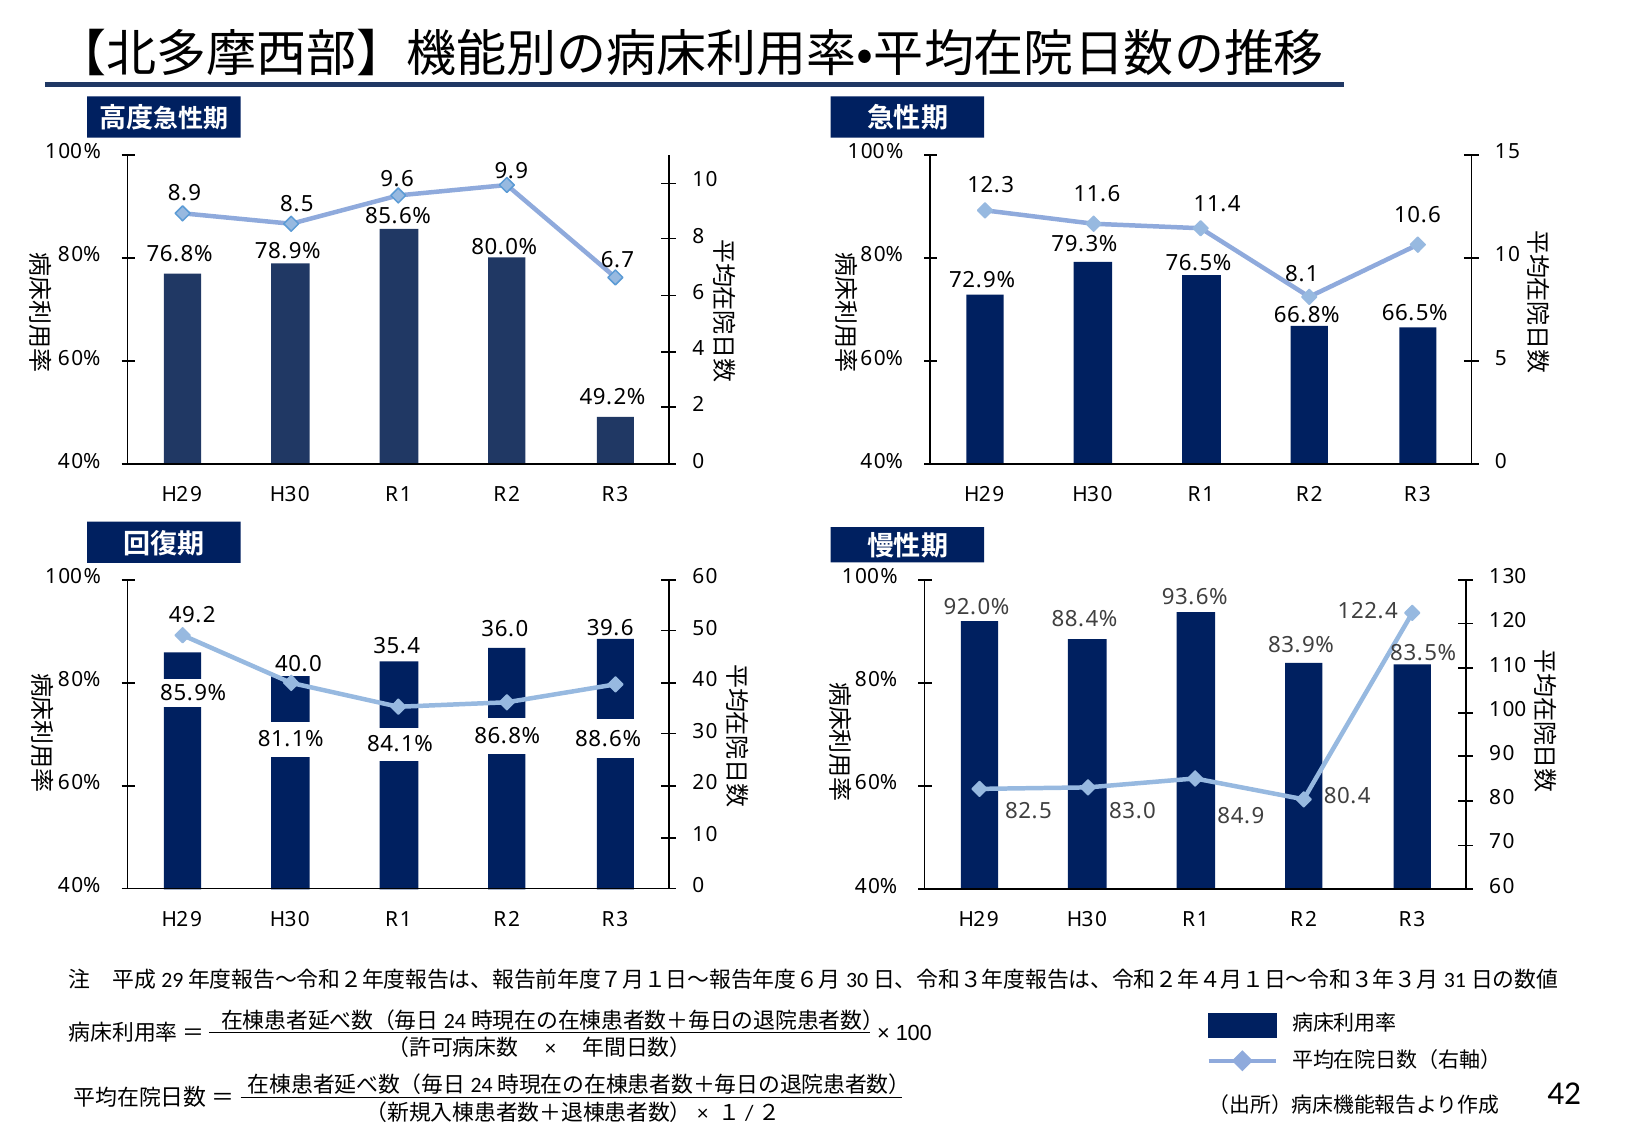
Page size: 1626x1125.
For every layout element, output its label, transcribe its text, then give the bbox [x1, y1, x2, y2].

slide_number 41 [1230, 1061, 1596, 1122]
picture [823, 554, 1562, 966]
text_box 回復期 [86, 540, 242, 553]
text_box 慢性期 [830, 540, 985, 554]
text_box 高度急性期 [86, 95, 242, 129]
picture [24, 129, 762, 540]
picture [1193, 1005, 1519, 1077]
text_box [44, 1070, 939, 1125]
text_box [69, 1005, 962, 1062]
title 【北多摩西部】機能別の病床利用率・平均在院日数の推移 [44, 13, 1344, 82]
text_box 注 平成29年度報告～令和２年度報告は、報告前年度７月１日～報告年度６月30日、令和３年度報告は、令和２年４月１日～令和３年３月31日の数値 [68, 965, 1585, 993]
picture [24, 553, 762, 966]
text_box （出所）病床機能報告より作成 [1194, 1084, 1569, 1125]
picture [826, 129, 1565, 540]
text_box 急性期 [830, 95, 985, 129]
